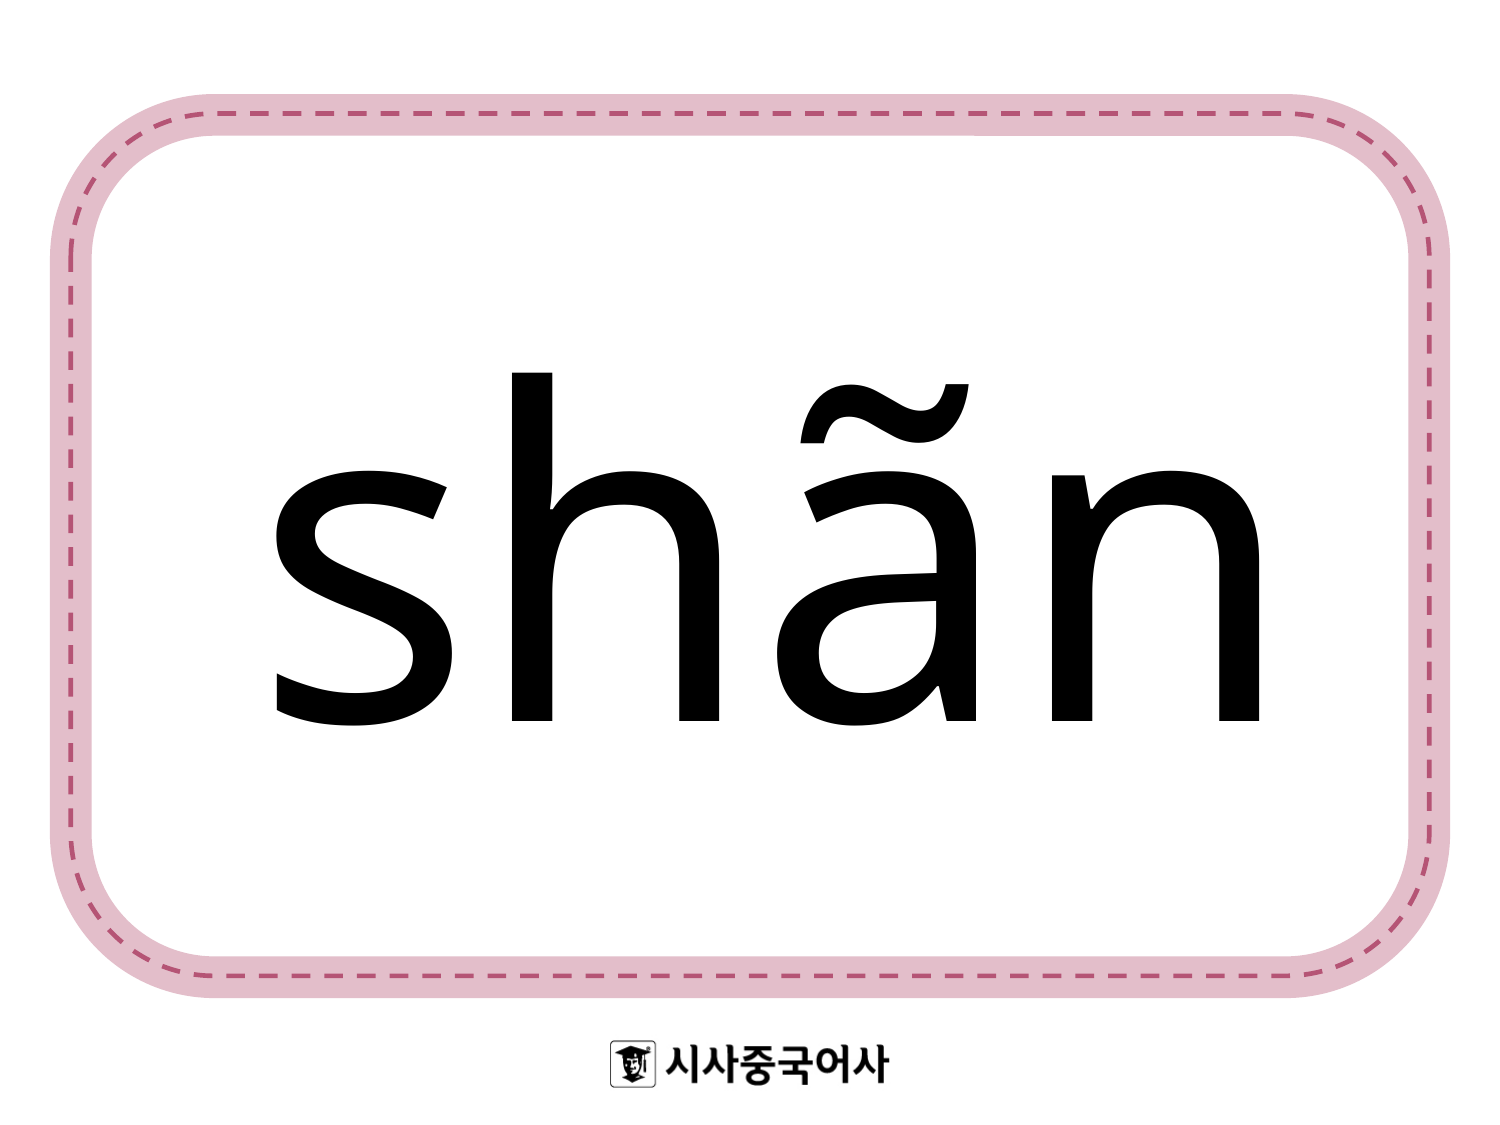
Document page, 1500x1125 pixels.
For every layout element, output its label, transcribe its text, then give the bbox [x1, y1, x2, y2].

picture [602, 1034, 898, 1094]
text_box shãn [171, 207, 1380, 870]
